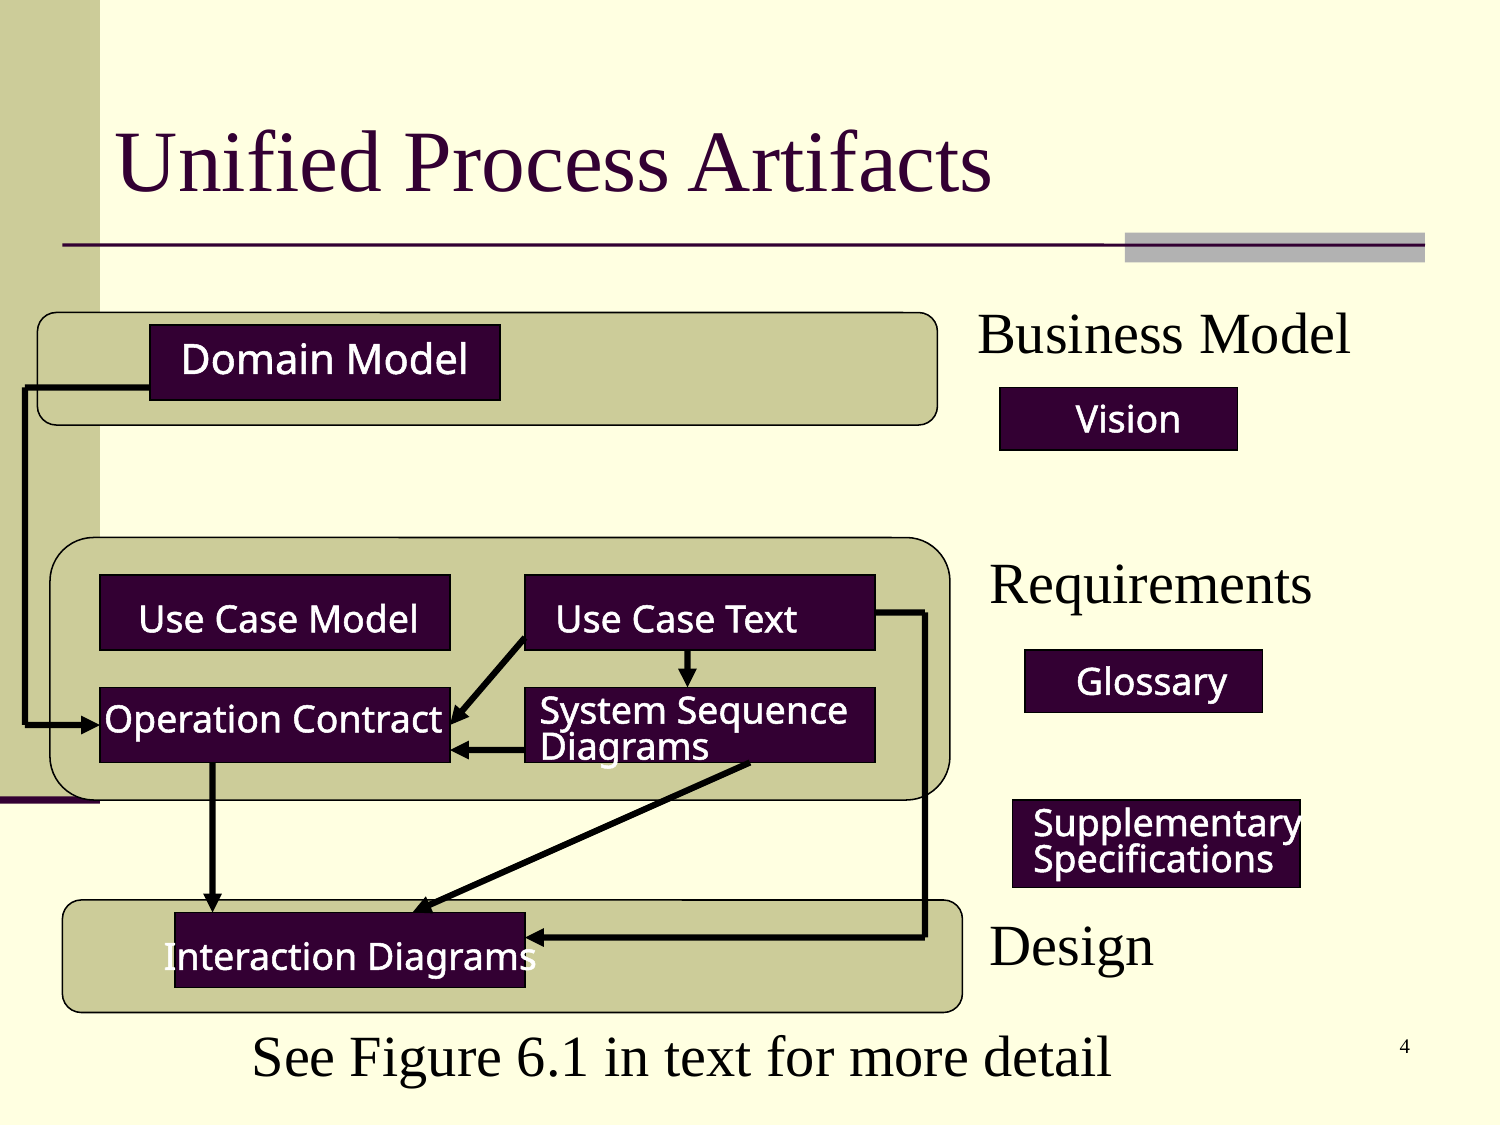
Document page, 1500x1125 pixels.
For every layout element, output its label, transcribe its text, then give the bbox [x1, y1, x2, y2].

text_box Design [975, 900, 1171, 985]
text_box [37, 312, 938, 426]
title Unified Process Artifacts [99, 62, 1376, 251]
text_box Business Model [962, 287, 1367, 373]
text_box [999, 387, 1238, 451]
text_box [1024, 649, 1263, 713]
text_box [1012, 799, 1321, 889]
text_box Requirements [975, 537, 1329, 623]
text_box See Figure 6.1 in text for more detail [236, 1010, 1129, 1096]
slide_number 4 [1112, 1024, 1426, 1101]
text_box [62, 899, 963, 1013]
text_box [49, 537, 951, 801]
